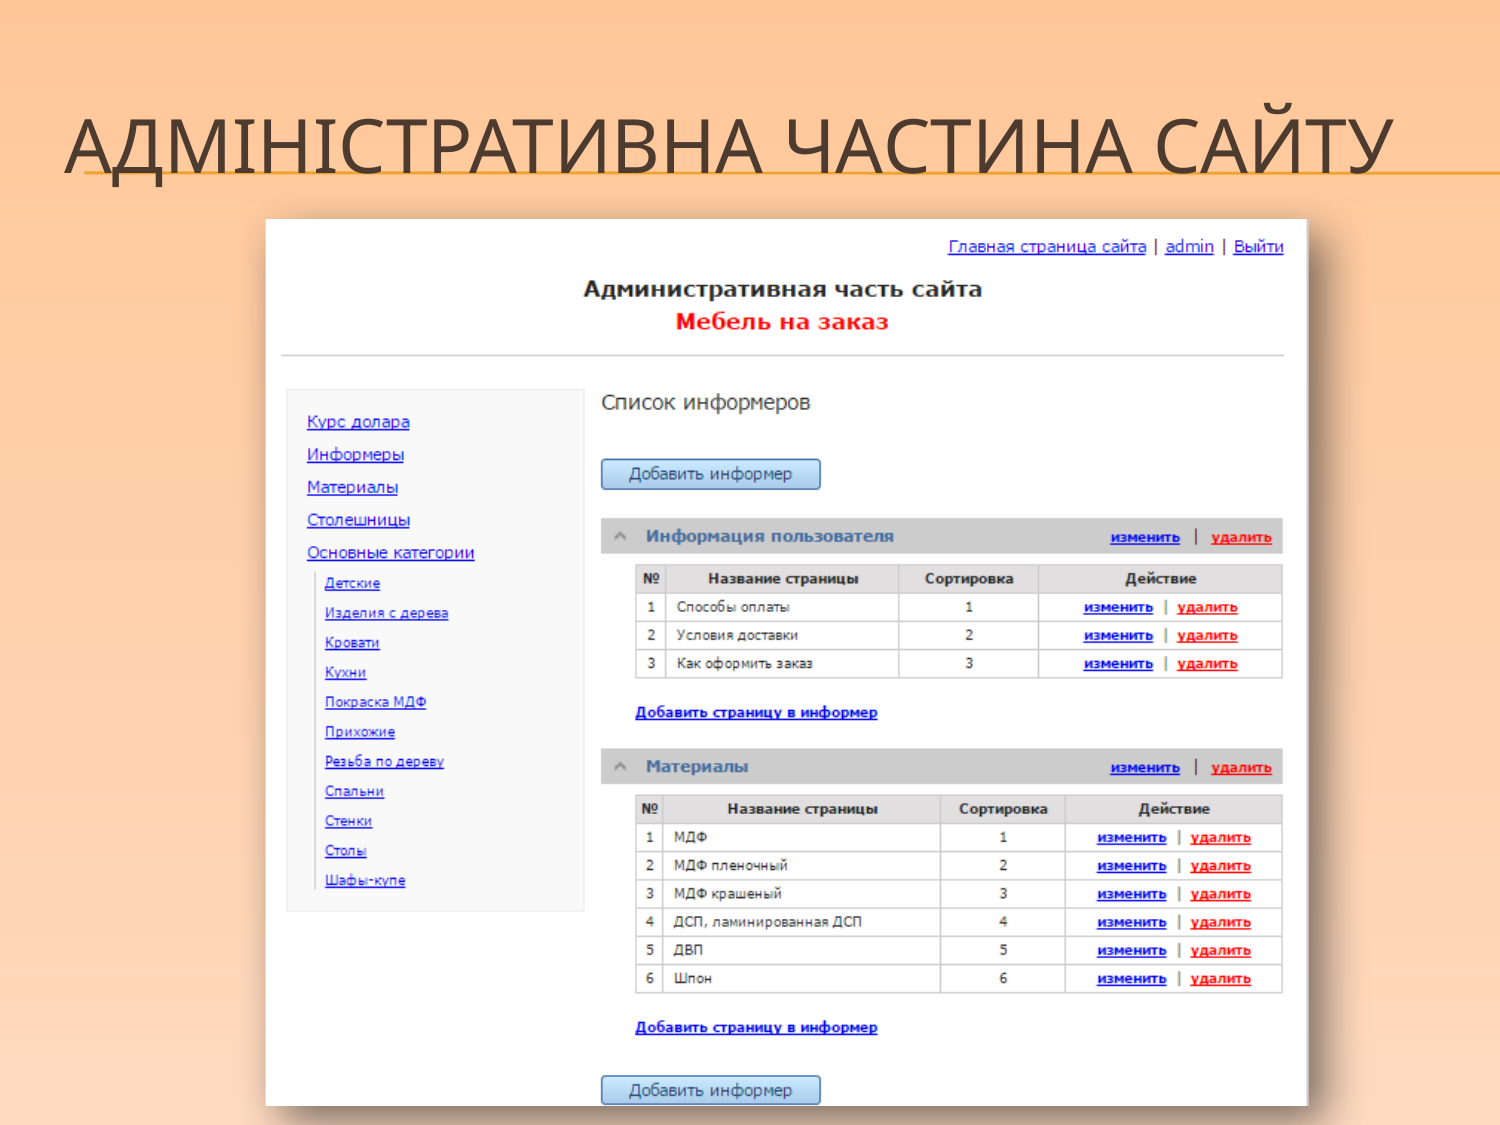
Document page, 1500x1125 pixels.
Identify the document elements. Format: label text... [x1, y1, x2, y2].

title Адміністративна частина сайту [50, 75, 1475, 213]
picture [265, 219, 1310, 1107]
